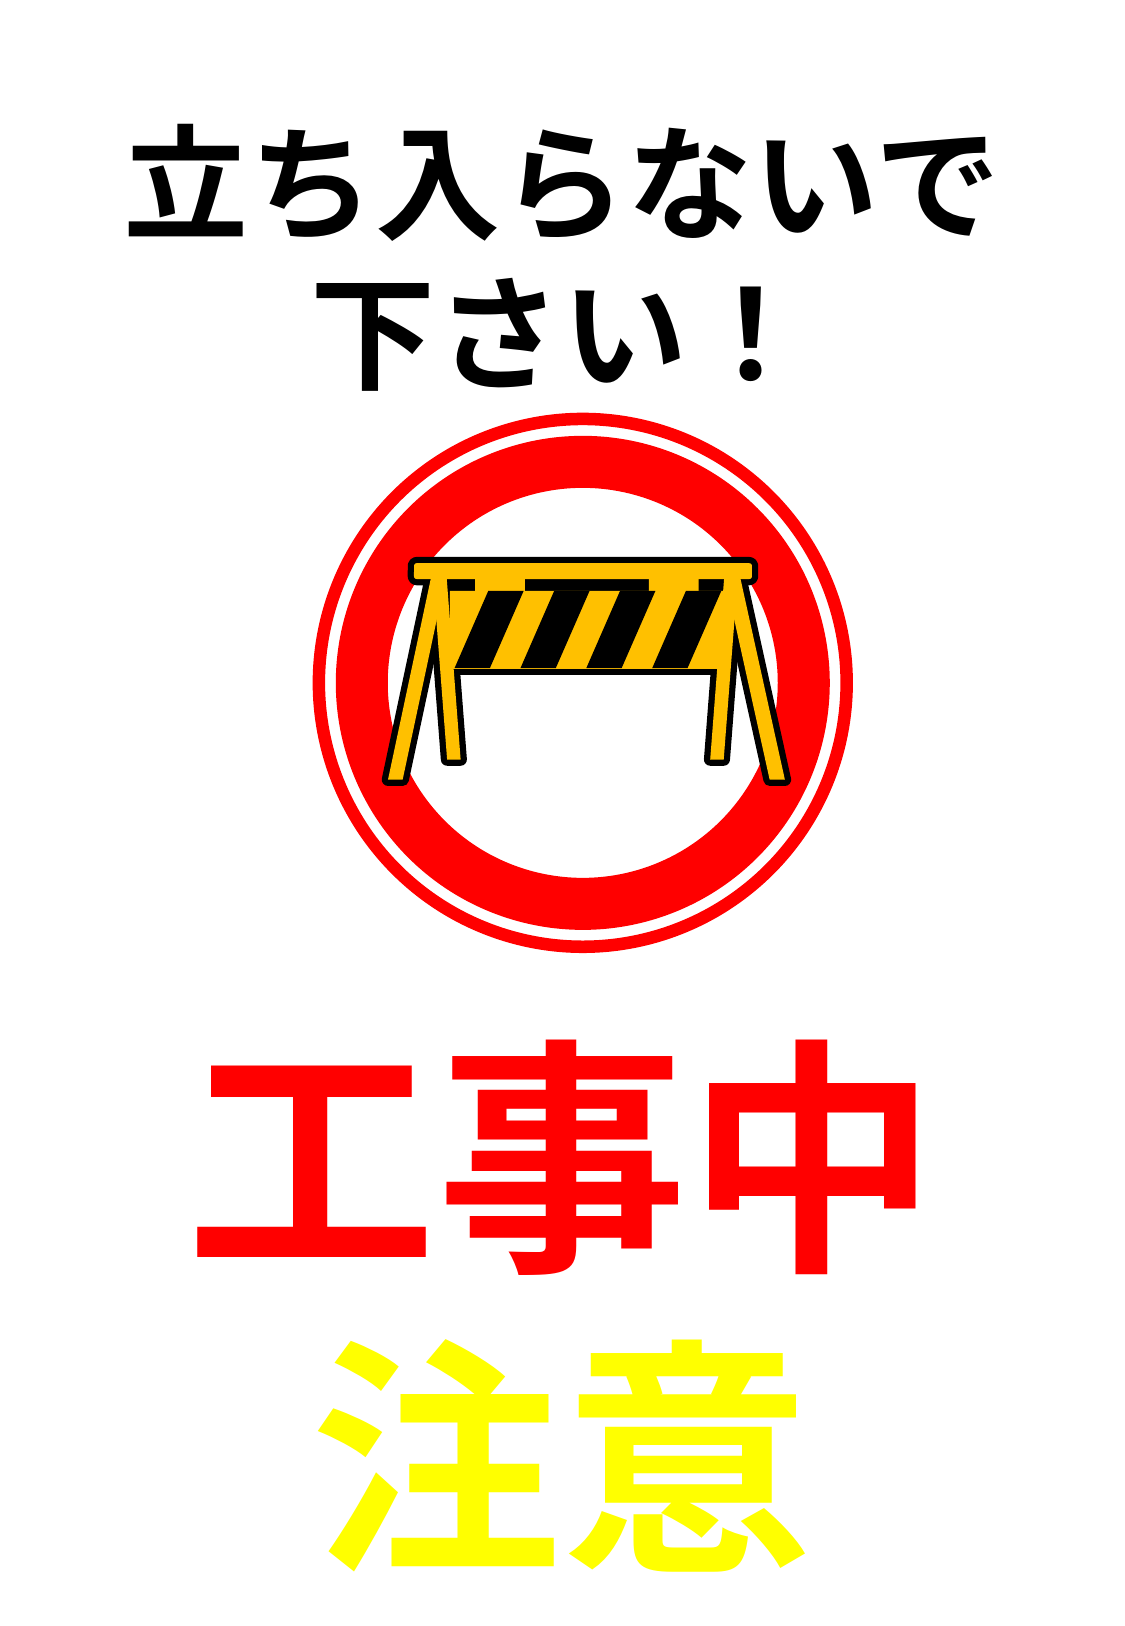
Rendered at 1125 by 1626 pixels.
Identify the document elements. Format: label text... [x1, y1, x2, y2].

text_box 立ち入らないで 下さい！ [0, 97, 1125, 413]
text_box 工事中 注意 [0, 995, 1125, 1610]
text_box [312, 412, 854, 954]
